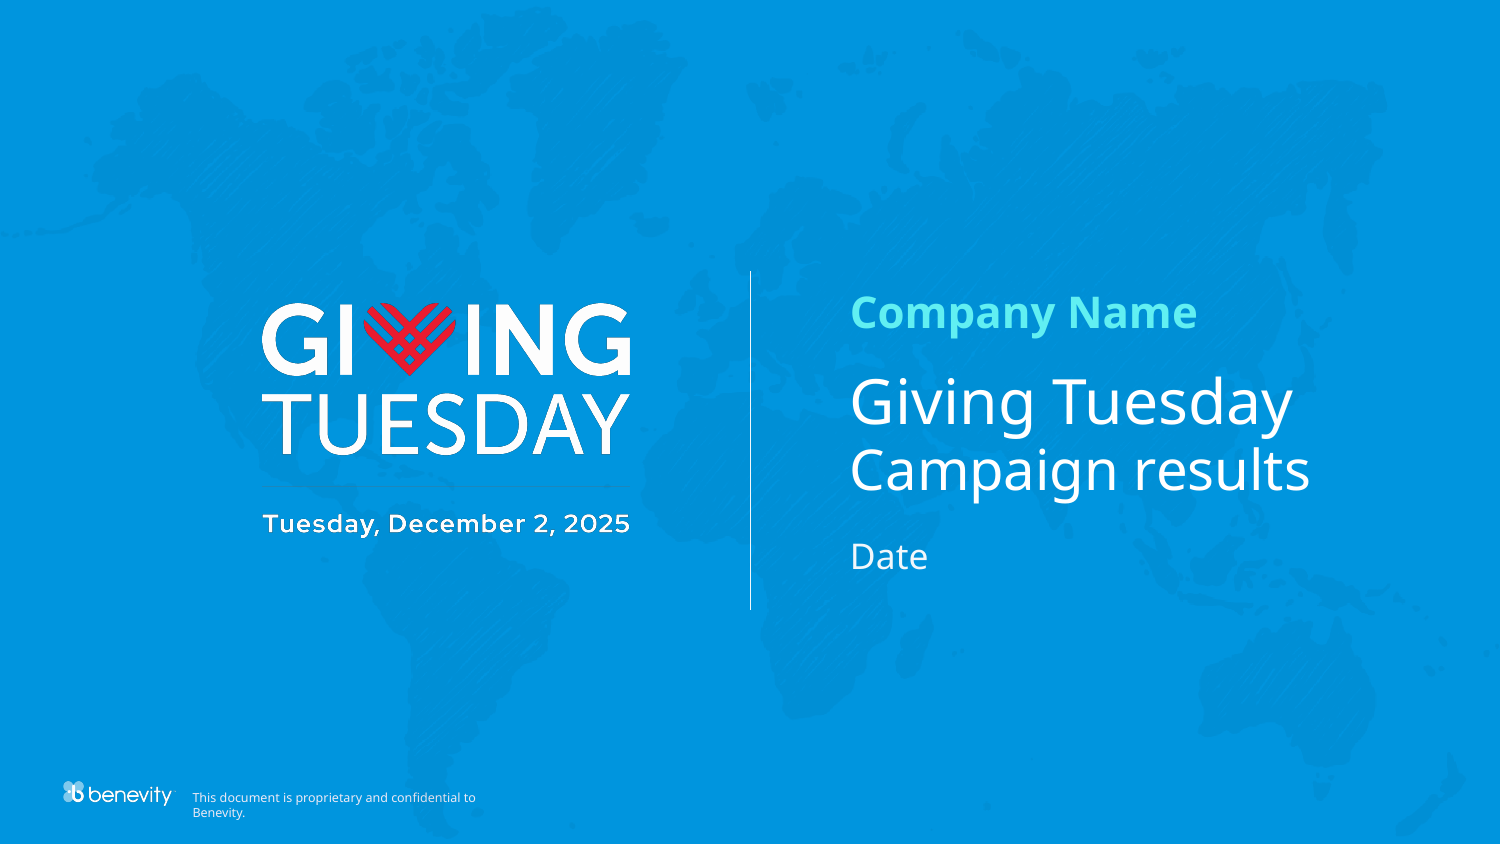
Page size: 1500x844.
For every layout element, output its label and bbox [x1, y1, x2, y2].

picture [909, 304, 944, 327]
picture [1006, 460, 1029, 490]
picture [427, 520, 437, 532]
picture [1006, 304, 1027, 327]
picture [1133, 304, 1168, 327]
picture [263, 395, 311, 454]
picture [1162, 391, 1184, 424]
picture [1105, 304, 1125, 328]
picture [1072, 297, 1098, 327]
picture [471, 520, 477, 532]
picture [469, 305, 479, 374]
picture [1192, 377, 1221, 424]
picture [320, 395, 366, 455]
picture [64, 782, 83, 801]
picture [500, 520, 512, 532]
picture [901, 391, 905, 423]
picture [1089, 460, 1114, 489]
picture [853, 450, 881, 490]
picture [364, 304, 455, 374]
picture [1127, 391, 1154, 424]
picture [497, 305, 552, 374]
picture [853, 297, 875, 328]
picture [978, 304, 998, 328]
picture [897, 547, 907, 569]
picture [155, 788, 160, 800]
picture [1160, 460, 1184, 490]
picture [341, 305, 351, 374]
picture [949, 391, 953, 423]
picture [1053, 380, 1085, 423]
picture [328, 515, 341, 532]
picture [911, 550, 926, 569]
picture [517, 520, 521, 532]
picture [600, 515, 611, 532]
picture [581, 515, 596, 532]
picture [1262, 391, 1292, 438]
picture [1230, 391, 1255, 424]
picture [974, 460, 1000, 503]
picture [922, 460, 964, 489]
picture [281, 520, 293, 532]
picture [390, 515, 405, 532]
picture [478, 395, 527, 454]
picture [263, 304, 327, 375]
picture [383, 395, 418, 454]
picture [853, 379, 889, 424]
picture [617, 515, 628, 532]
picture [1040, 460, 1044, 489]
picture [298, 520, 309, 532]
picture [362, 520, 373, 537]
picture [881, 550, 892, 568]
picture [1265, 453, 1282, 490]
picture [1089, 391, 1117, 424]
picture [314, 520, 324, 531]
picture [1190, 460, 1211, 490]
picture [533, 395, 583, 454]
picture [1002, 391, 1031, 438]
picture [566, 515, 577, 525]
picture [348, 520, 357, 532]
picture [566, 526, 577, 532]
picture [263, 515, 278, 532]
picture [428, 394, 464, 455]
picture [458, 520, 470, 532]
picture [565, 304, 629, 375]
picture [1138, 460, 1155, 489]
picture [441, 520, 453, 532]
picture [1053, 460, 1078, 503]
picture [878, 559, 887, 569]
picture [1254, 448, 1258, 489]
picture [888, 460, 911, 490]
picture [483, 515, 496, 532]
picture [1175, 304, 1195, 328]
picture [1287, 460, 1308, 490]
picture [854, 544, 873, 568]
picture [952, 304, 972, 338]
picture [1032, 305, 1054, 338]
picture [410, 520, 422, 532]
picture [583, 395, 628, 454]
picture [965, 391, 992, 423]
picture [535, 515, 547, 532]
picture [880, 304, 902, 328]
picture [912, 391, 941, 423]
picture [1219, 460, 1243, 490]
